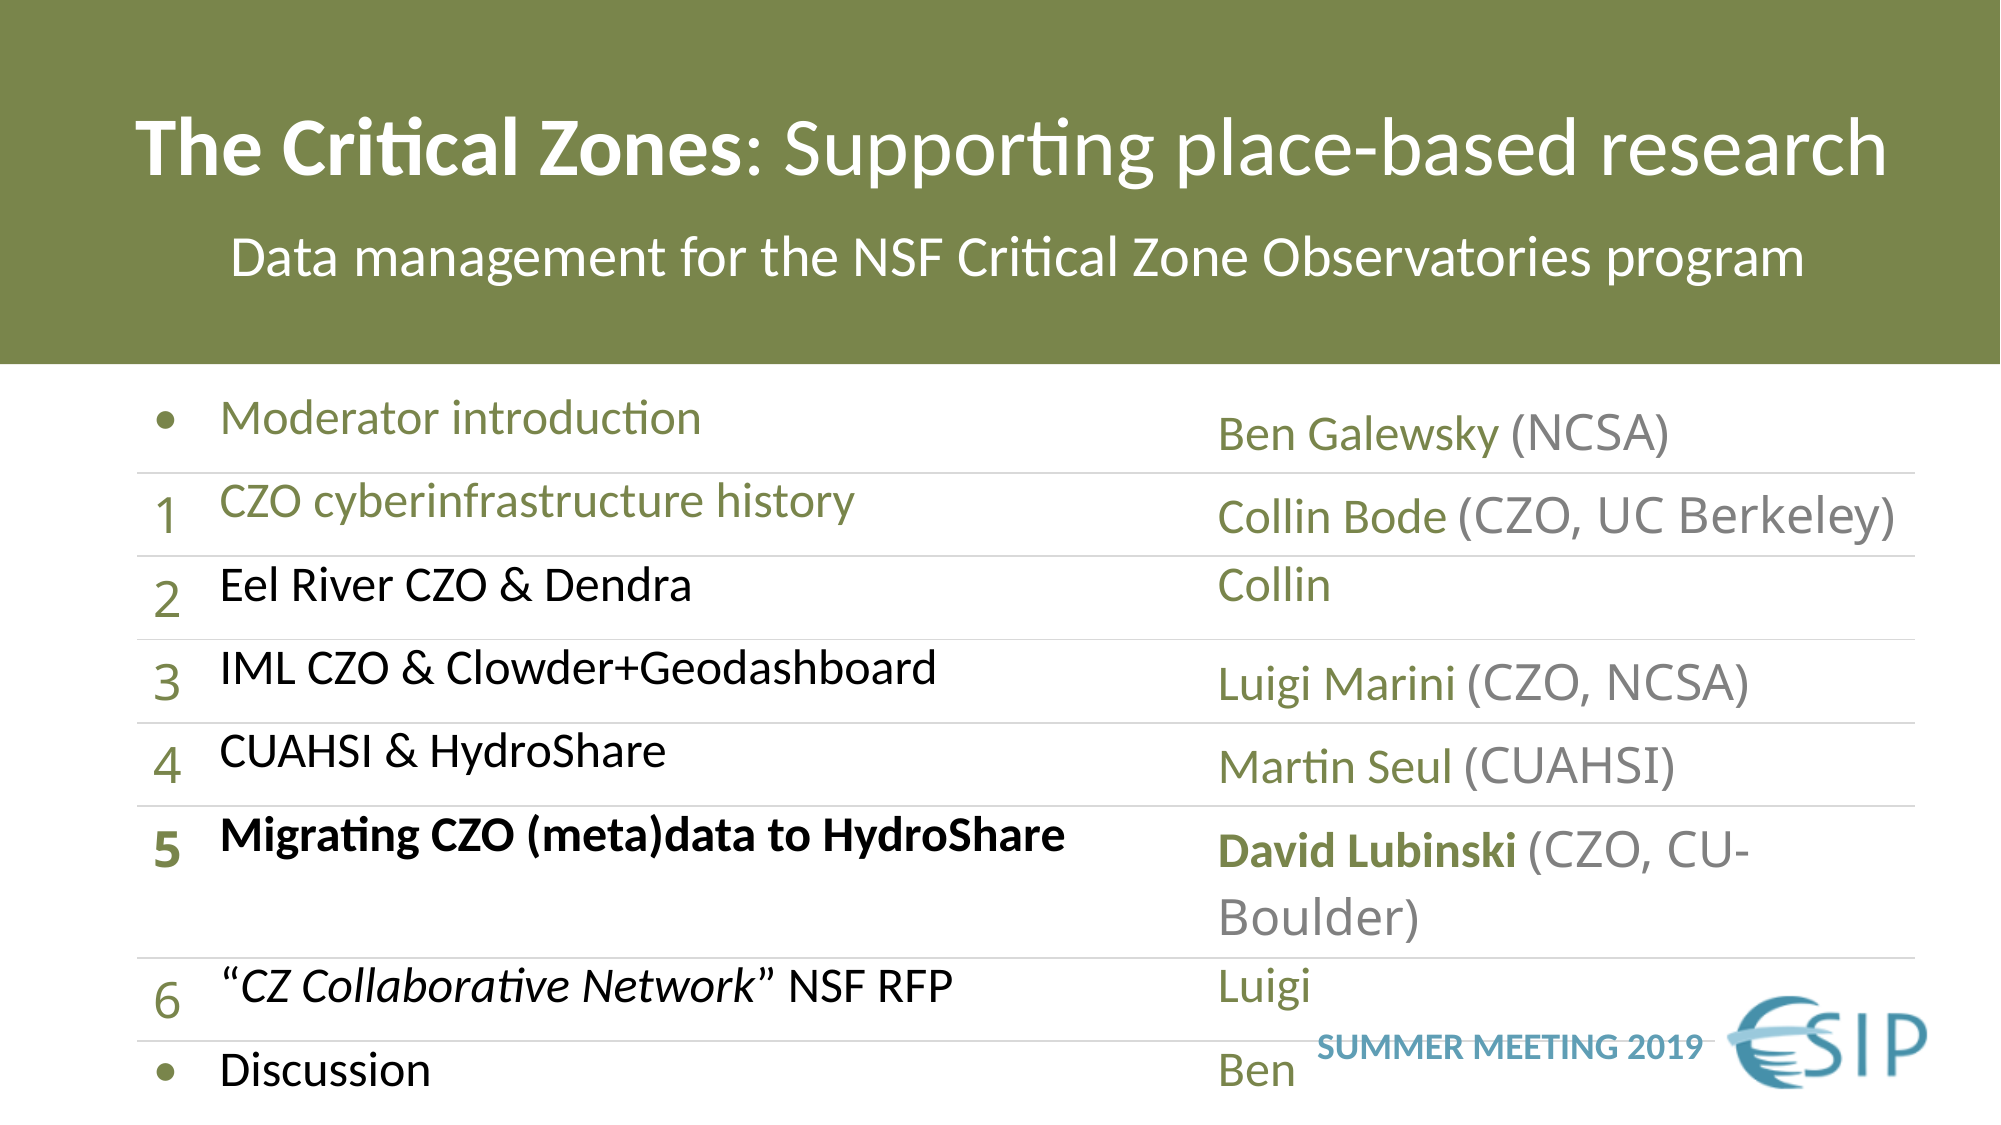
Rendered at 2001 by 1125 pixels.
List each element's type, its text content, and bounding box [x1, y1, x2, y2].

table_cell 2 [139, 557, 204, 639]
table_cell 4 [139, 724, 204, 805]
table_cell 1 [139, 474, 204, 555]
table_cell 3 [139, 640, 204, 722]
table_header Ben Galewsky (NCSA) [1204, 390, 1913, 472]
table_cell Migrating CZO (meta)data to HydroShare [206, 807, 1202, 957]
table_cell 5 [139, 807, 204, 957]
text_box The Critical Zones: Supporting place-based research [120, 84, 1914, 200]
text_box [0, 0, 2000, 365]
table_cell David Lubinski (CZO, CU-Boulder) [1204, 807, 1913, 957]
table_cell 6 [139, 959, 204, 1040]
text_box SUMMER MEETING 2019 [1302, 1014, 1714, 1075]
table_cell Ben [1204, 1042, 1913, 1106]
table_cell CZO cyberinfrastructure history [206, 474, 1202, 555]
table_header Moderator introduction [206, 390, 1202, 472]
table_cell Collin Bode (CZO, UC Berkeley) [1204, 474, 1913, 555]
table_cell CUAHSI & HydroShare [206, 724, 1202, 805]
table_cell Discussion [206, 1042, 1202, 1106]
table_cell Luigi Marini (CZO, NCSA) [1204, 640, 1913, 722]
text_box Data management for the NSF Critical Zone Observatories program [110, 210, 1927, 296]
table_cell “CZ Collaborative Network” NSF RFP [206, 959, 1202, 1040]
table_cell • [139, 1042, 204, 1106]
table_cell Martin Seul (CUAHSI) [1204, 724, 1913, 805]
table_header • [139, 390, 204, 472]
picture [1714, 984, 1958, 1100]
table_cell Collin [1204, 557, 1913, 639]
table_cell IML CZO & Clowder+Geodashboard [206, 640, 1202, 722]
table_cell Luigi [1204, 959, 1913, 1040]
table_cell Eel River CZO & Dendra [206, 557, 1202, 639]
